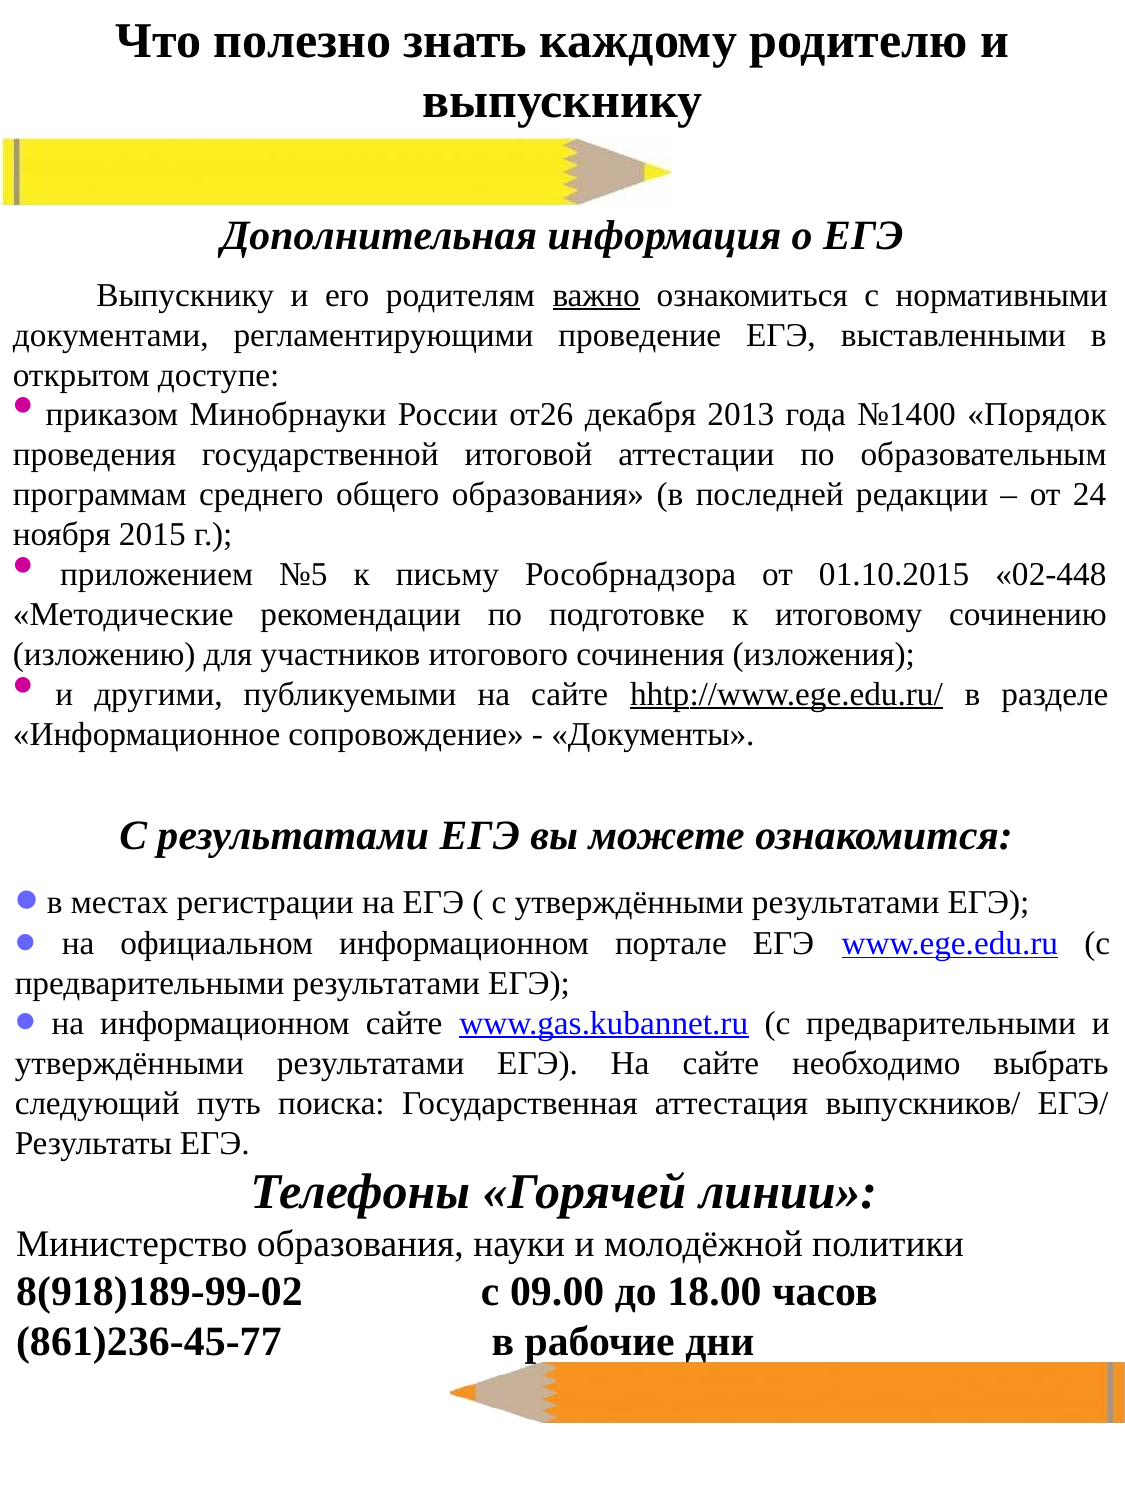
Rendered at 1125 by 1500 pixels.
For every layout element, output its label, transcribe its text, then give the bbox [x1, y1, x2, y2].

picture [0, 137, 673, 206]
text_box Телефоны «Горячей линии»: Министерство образования, науки и молодёжной политики 8(918)189-99-02 с 09.00 до 18.00 часов (861)236-45-77 в рабочие дни [1, 1151, 1125, 1372]
text_box Выпускнику и его родителям важно ознакомиться с нормативными документами, регламентирующими проведение ЕГЭ, выставленными в открытом доступе: приказом Минобрнауки России от26 декабря 2013 года №1400 «Порядок проведения государственной итоговой аттестации по образовательным программам среднего общего образования» (в последней редакции – от 24 ноября 2015 г.); приложением №5 к письму Рособрнадзора от 01.10.2015 «02-448 «Методические рекомендации по подготовке к итоговому сочинению (изложению) для участников итогового сочинения (изложения); и другими, публикуемыми на сайте hhtp://www.ege.edu.ru/ в разделе «Информационное сопровождение» - «Документы». [0, 265, 1124, 760]
text_box в местах регистрации на ЕГЭ ( с утверждёнными результатами ЕГЭ); на официальном информационном портале ЕГЭ www.ege.edu.ru (с предварительными результатами ЕГЭ); на информационном сайте www.gas.kubannet.ru (с предварительными и утверждёнными результатами ЕГЭ). На сайте необходимо выбрать следующий путь поиска: Государственная аттестация выпускников/ ЕГЭ/ Результаты ЕГЭ. [0, 868, 1125, 1169]
text_box С результатами ЕГЭ вы можете ознакомится: [3, 800, 1125, 865]
text_box Дополнительная информация о ЕГЭ [0, 200, 1125, 265]
text_box Что полезно знать каждому родителю и выпускнику [0, 0, 1125, 135]
picture [449, 1362, 1125, 1423]
